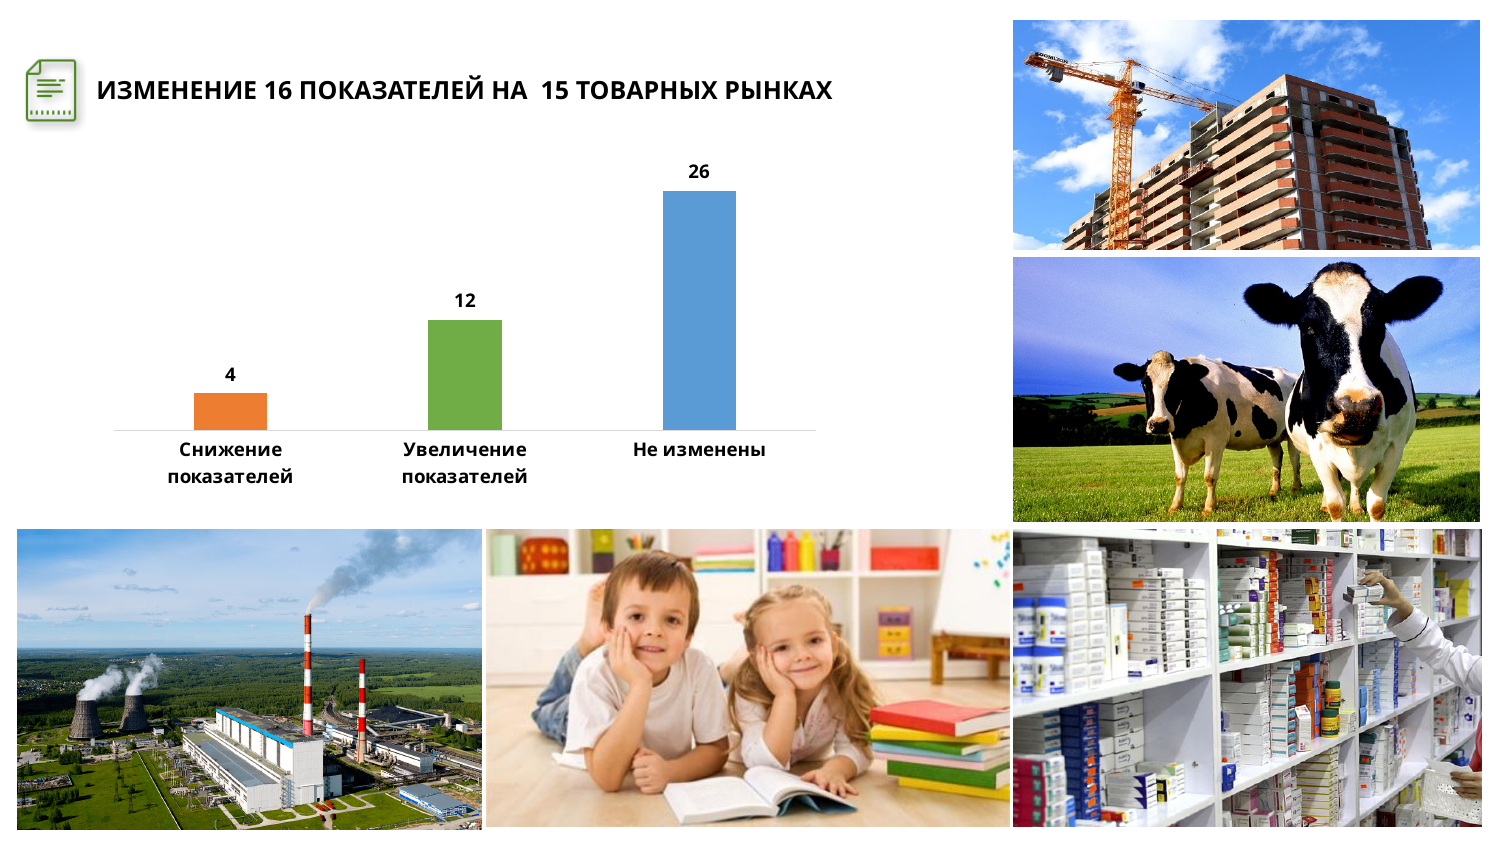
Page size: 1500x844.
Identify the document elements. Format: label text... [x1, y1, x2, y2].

text_box ИЗМЕНЕНИЕ 16 ПОКАЗАТЕЛЕЙ НА 15 ТОВАРНЫХ РЫНКАХ [54, 67, 876, 143]
picture [1013, 20, 1480, 250]
picture [15, 55, 86, 126]
picture [1013, 529, 1482, 827]
picture [1013, 257, 1480, 522]
picture [17, 529, 482, 830]
picture [486, 529, 1010, 827]
chart [98, 146, 832, 497]
